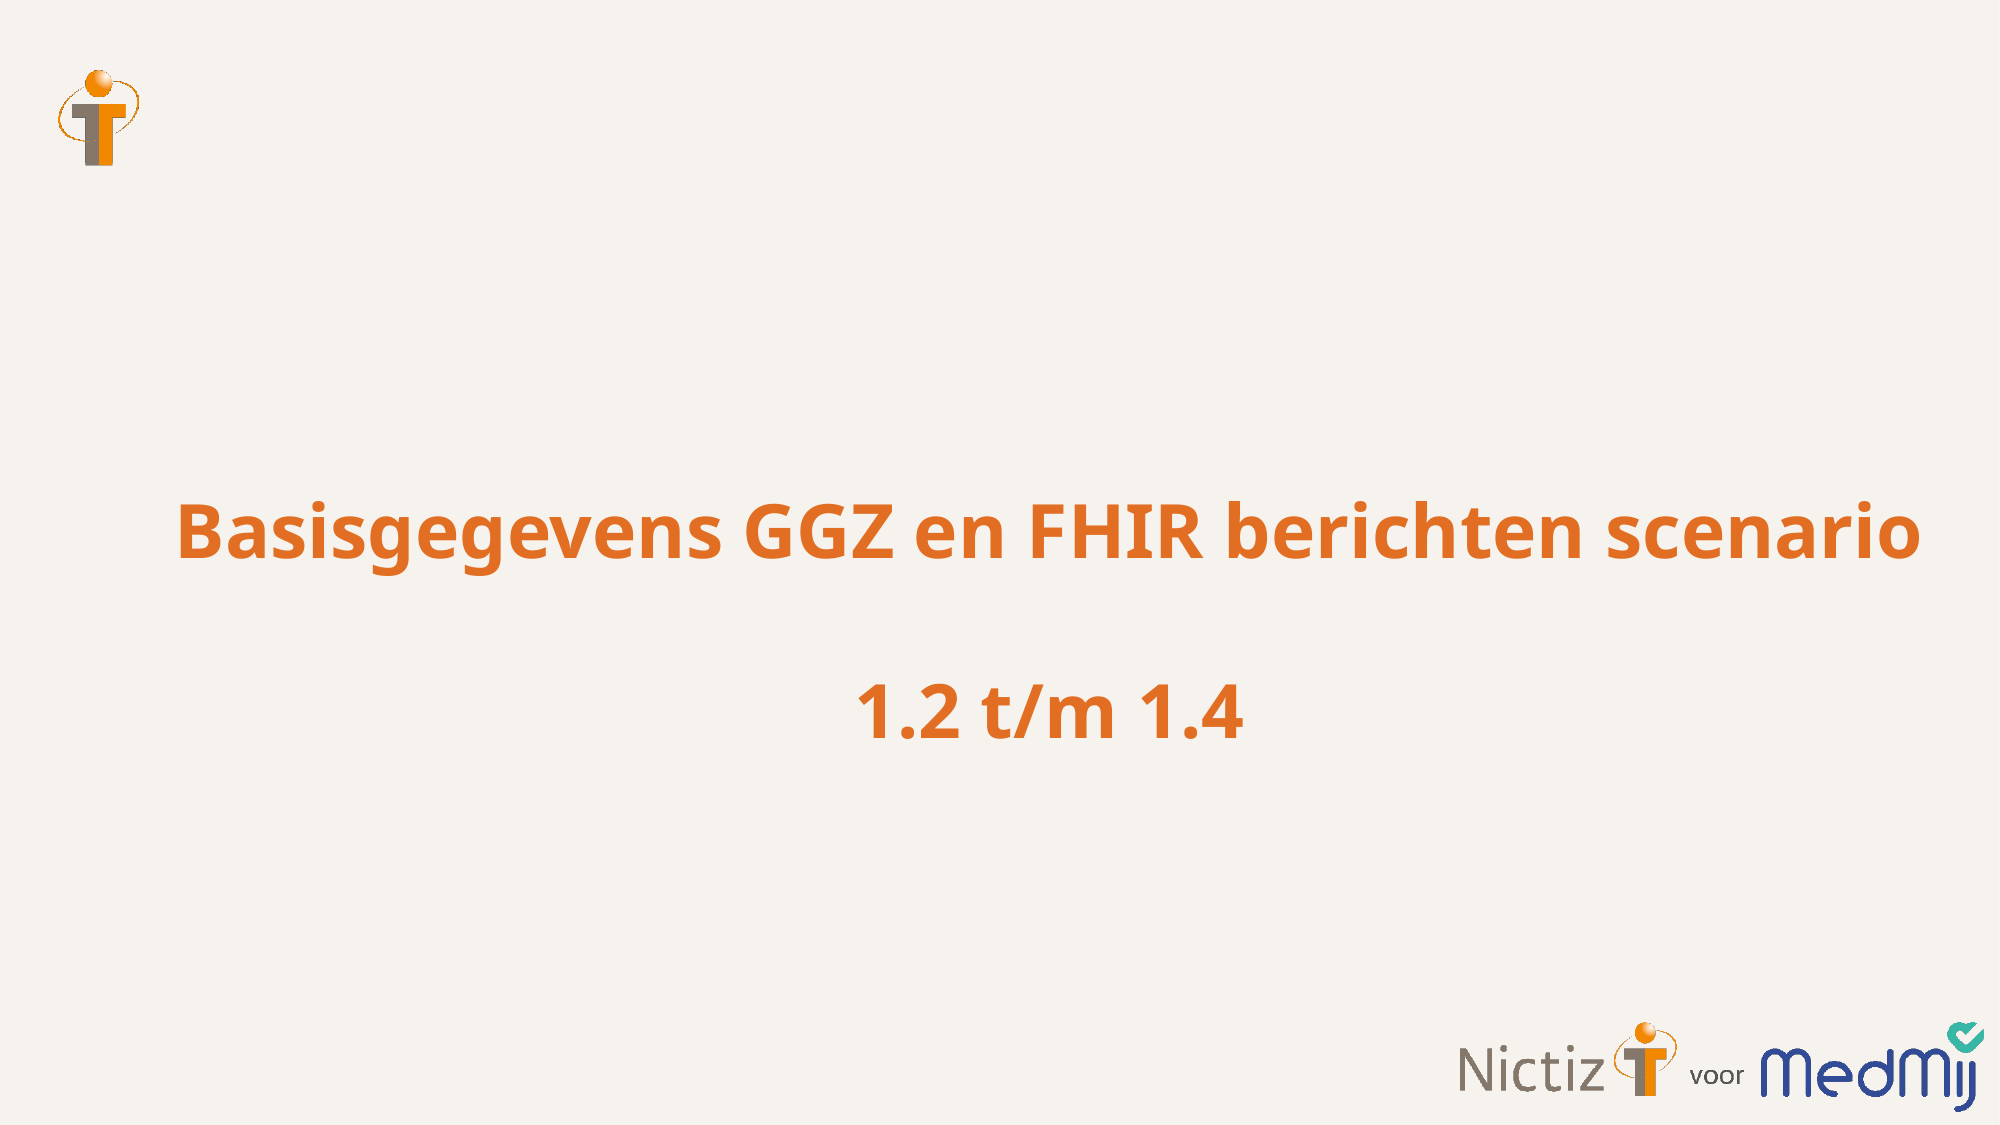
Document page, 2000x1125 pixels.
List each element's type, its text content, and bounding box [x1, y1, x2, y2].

title Basisgegevens GGZ en FHIR berichten scenario 1.2 t/m 1.4 [155, 386, 1944, 848]
picture [50, 66, 151, 187]
picture [1457, 1019, 1988, 1113]
